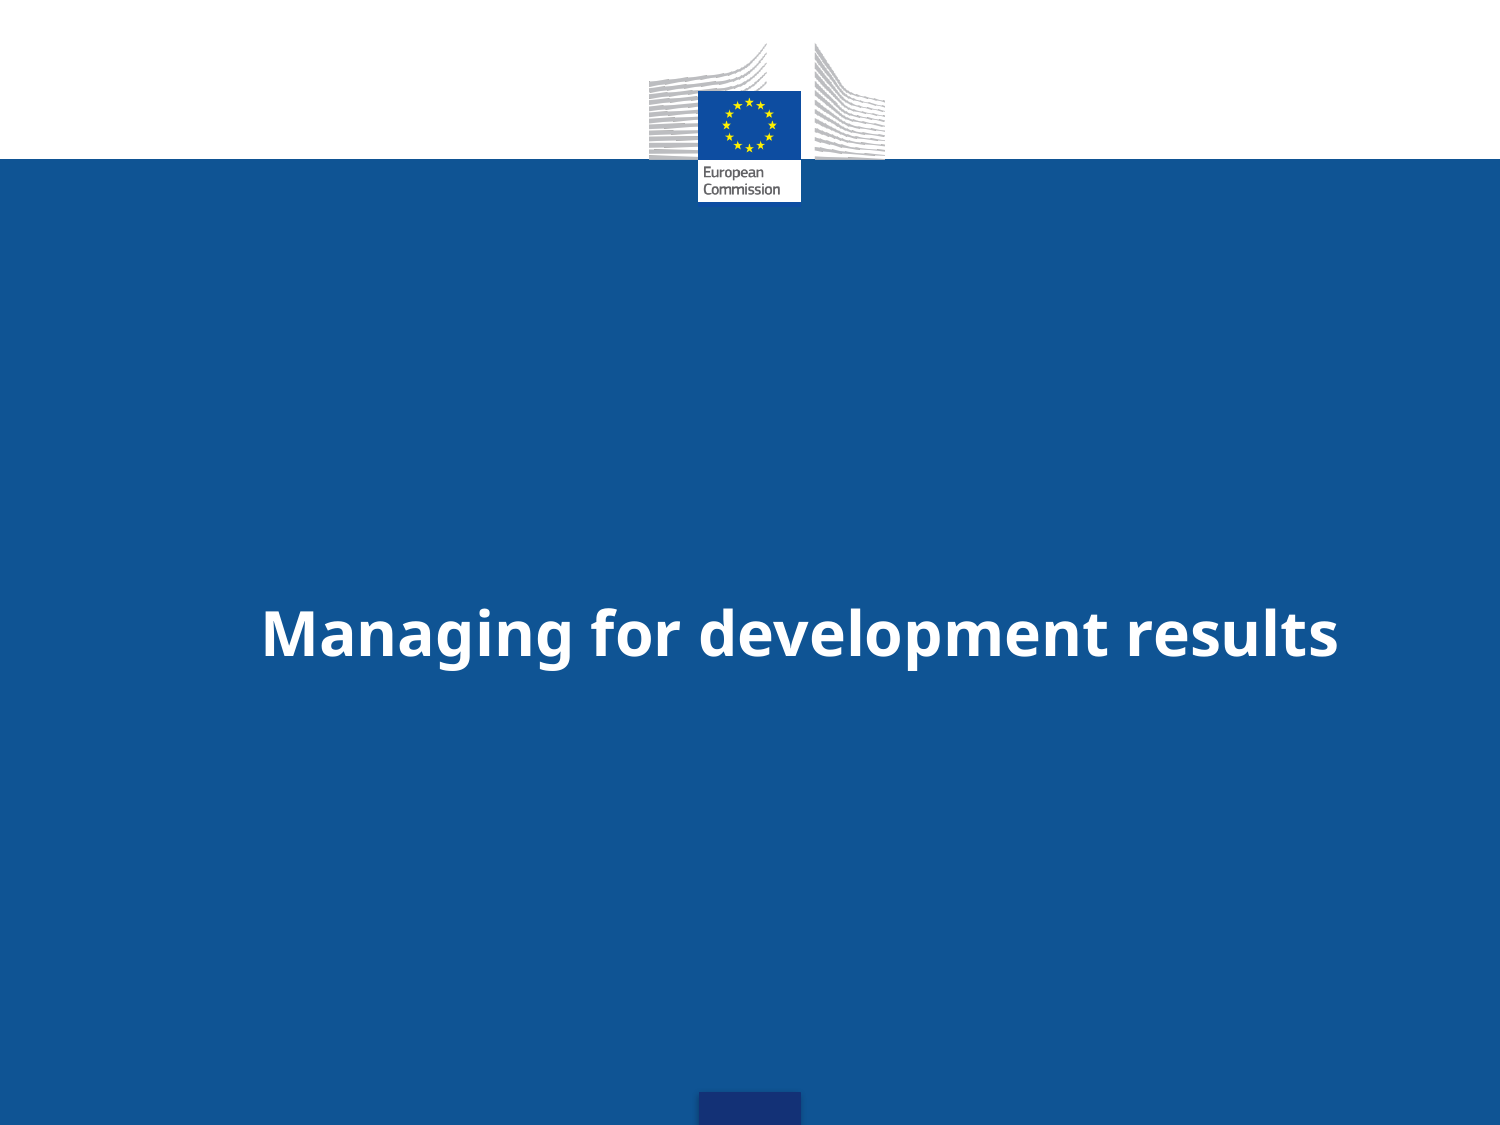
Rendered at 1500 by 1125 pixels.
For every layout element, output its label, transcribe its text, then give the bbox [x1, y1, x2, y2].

subtitle Managing for development results [100, 585, 1500, 870]
